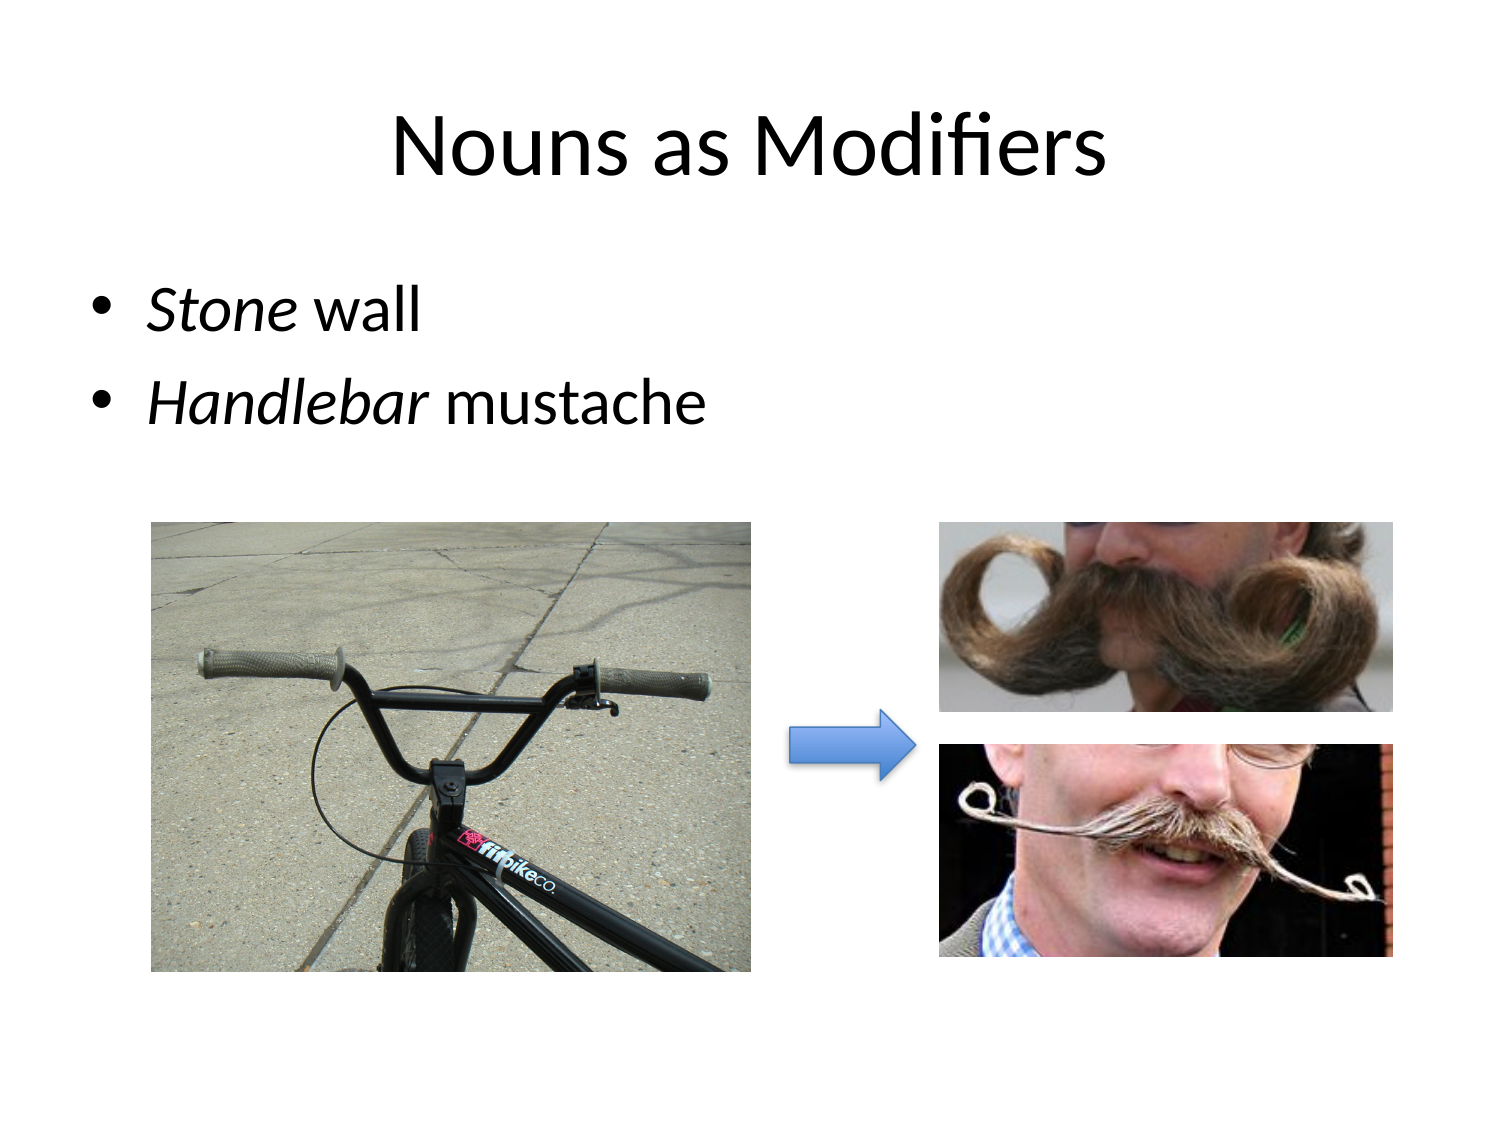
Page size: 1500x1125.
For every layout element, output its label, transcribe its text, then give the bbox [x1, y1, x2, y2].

text_box [789, 708, 917, 782]
title Nouns as Modifiers [75, 45, 1425, 233]
picture [938, 522, 1394, 712]
picture [150, 522, 751, 973]
list Stone wall Handlebar mustache [75, 257, 1426, 1000]
picture [938, 744, 1394, 958]
